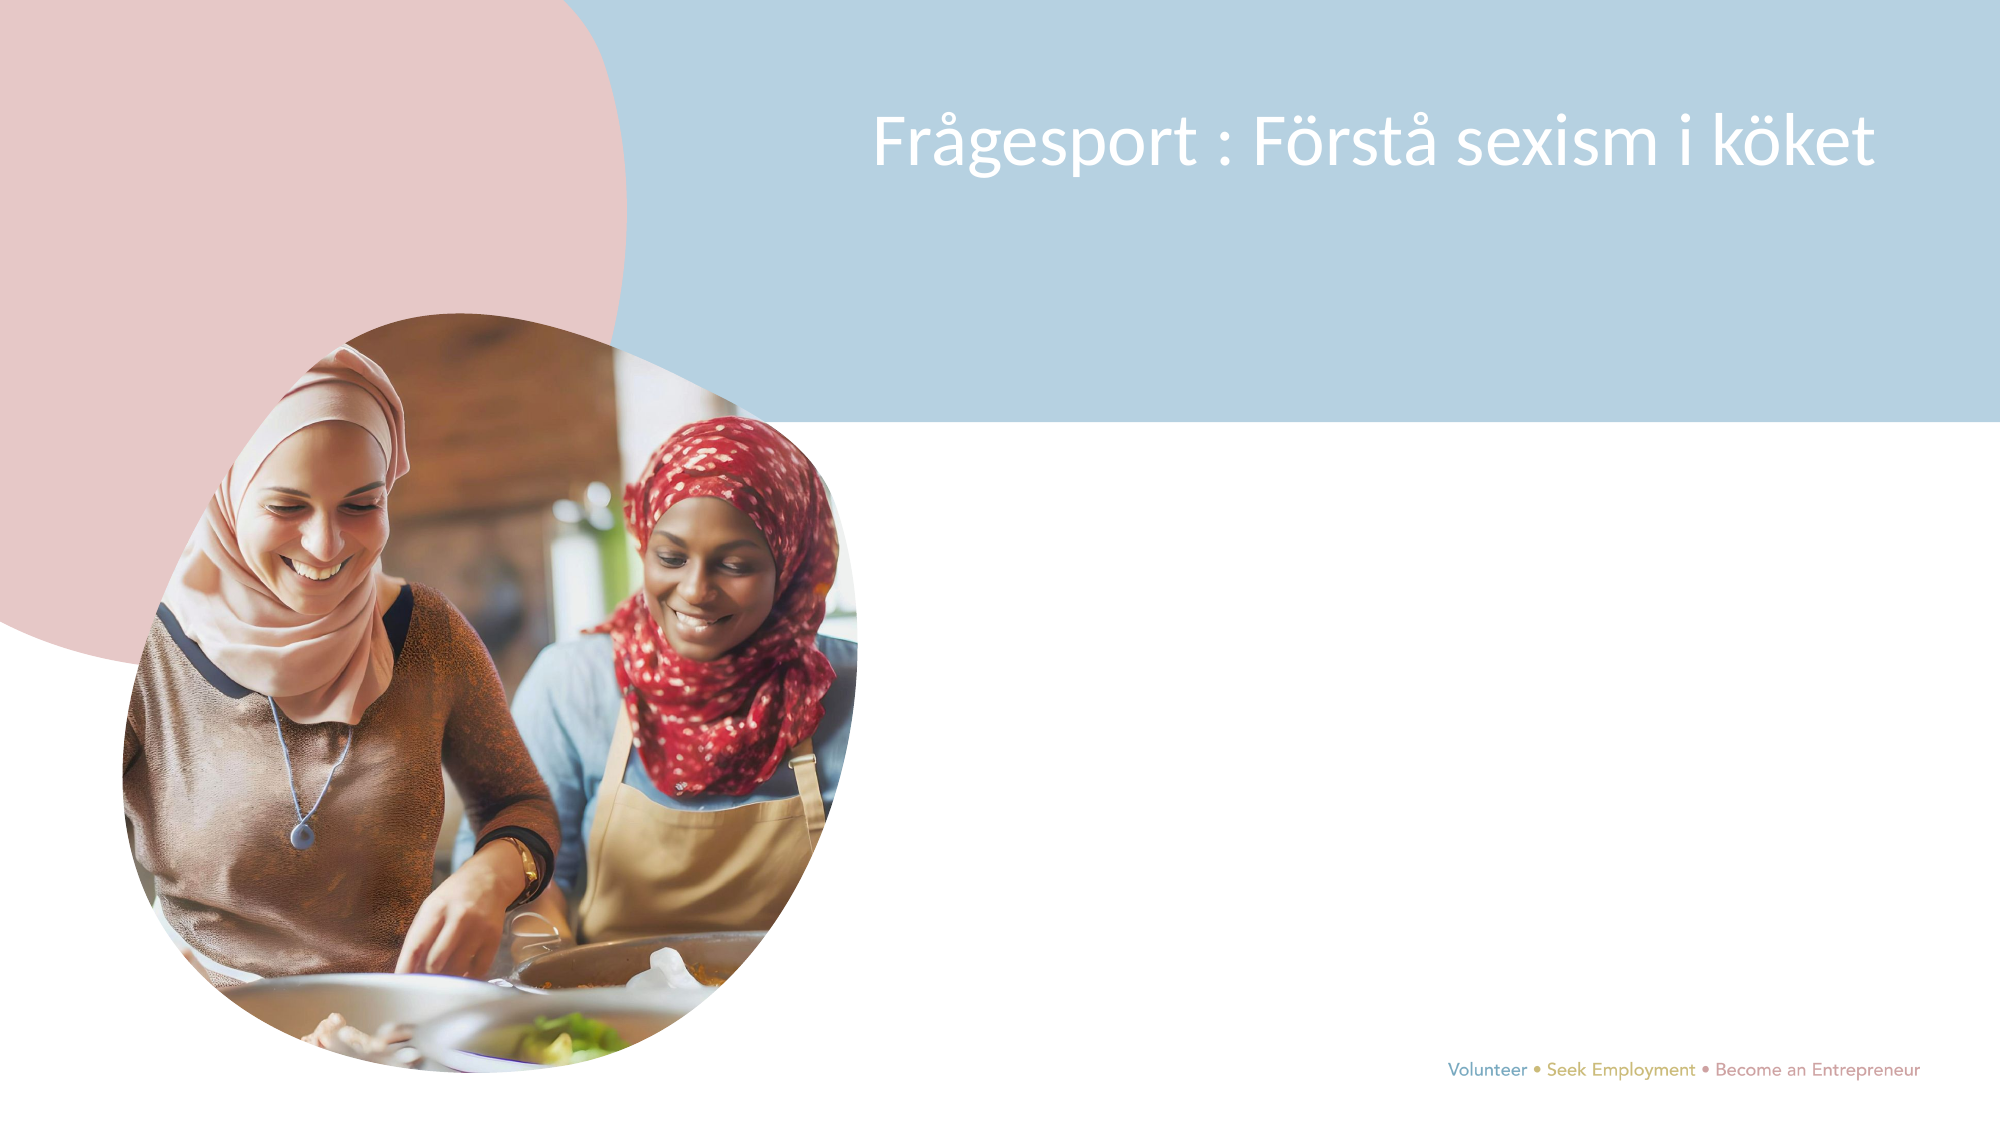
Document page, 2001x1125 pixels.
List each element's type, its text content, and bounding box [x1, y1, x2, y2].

list Frågesport : Förstå sexism i köket [857, 93, 1909, 377]
picture [122, 313, 858, 1073]
picture [1418, 1046, 1971, 1103]
